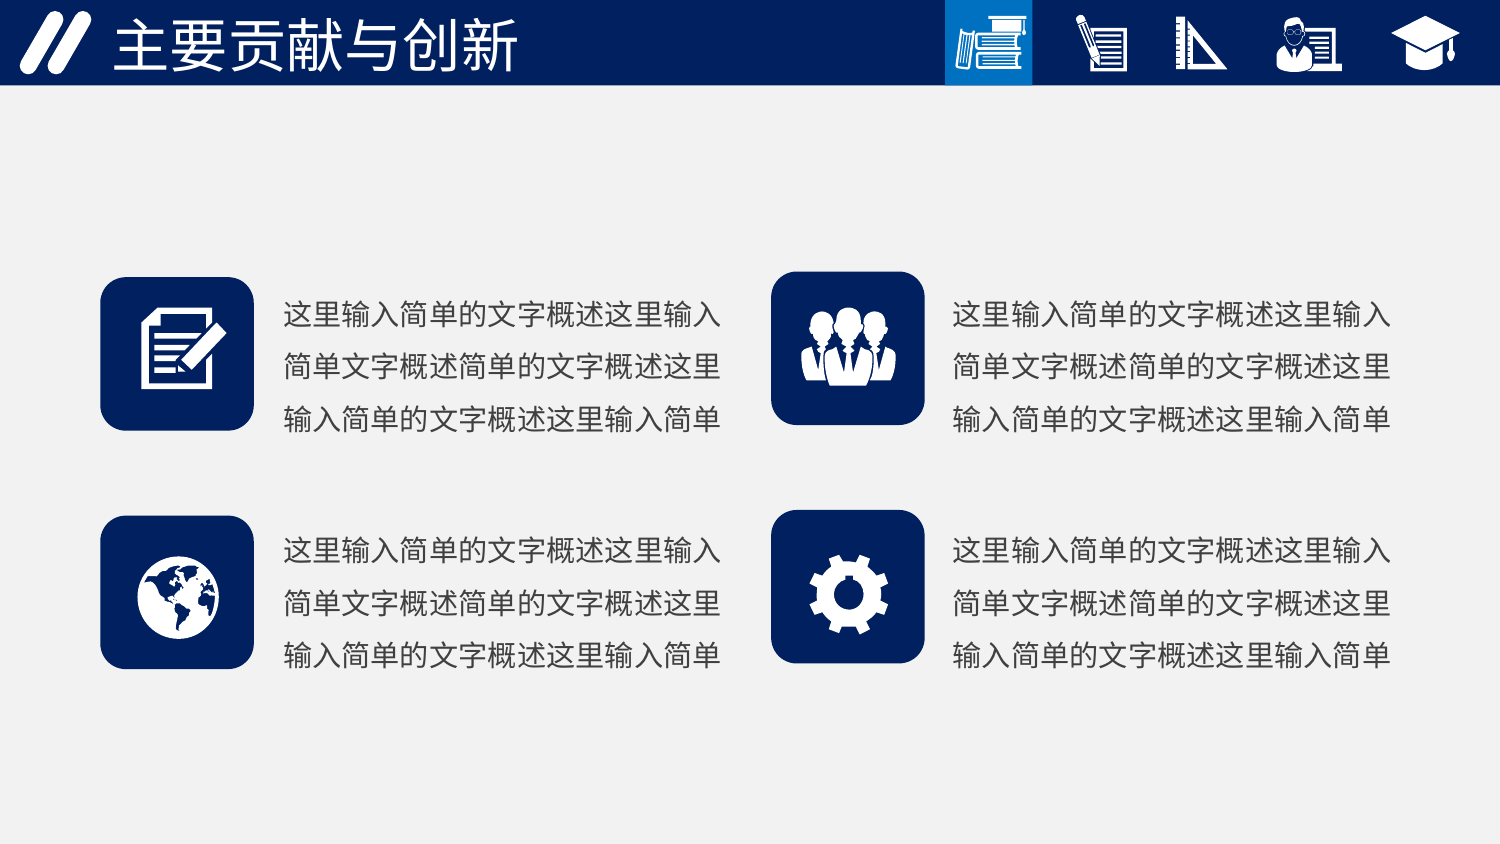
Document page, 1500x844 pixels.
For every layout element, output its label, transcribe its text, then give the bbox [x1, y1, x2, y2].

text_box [100, 276, 255, 431]
text_box 主要贡献与创新 [96, 1, 535, 87]
text_box 这里输入简单的文字概述这里输入简单文字概述简单的文字概述这里输入简单的文字概述这里输入简单 [268, 507, 747, 680]
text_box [770, 509, 925, 664]
text_box 这里输入简单的文字概述这里输入简单文字概述简单的文字概述这里输入简单的文字概述这里输入简单 [268, 271, 747, 444]
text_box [100, 515, 255, 670]
text_box 这里输入简单的文字概述这里输入简单文字概述简单的文字概述这里输入简单的文字概述这里输入简单 [937, 507, 1417, 680]
text_box 这里输入简单的文字概述这里输入简单文字概述简单的文字概述这里输入简单的文字概述这里输入简单 [937, 271, 1417, 444]
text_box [770, 271, 925, 426]
